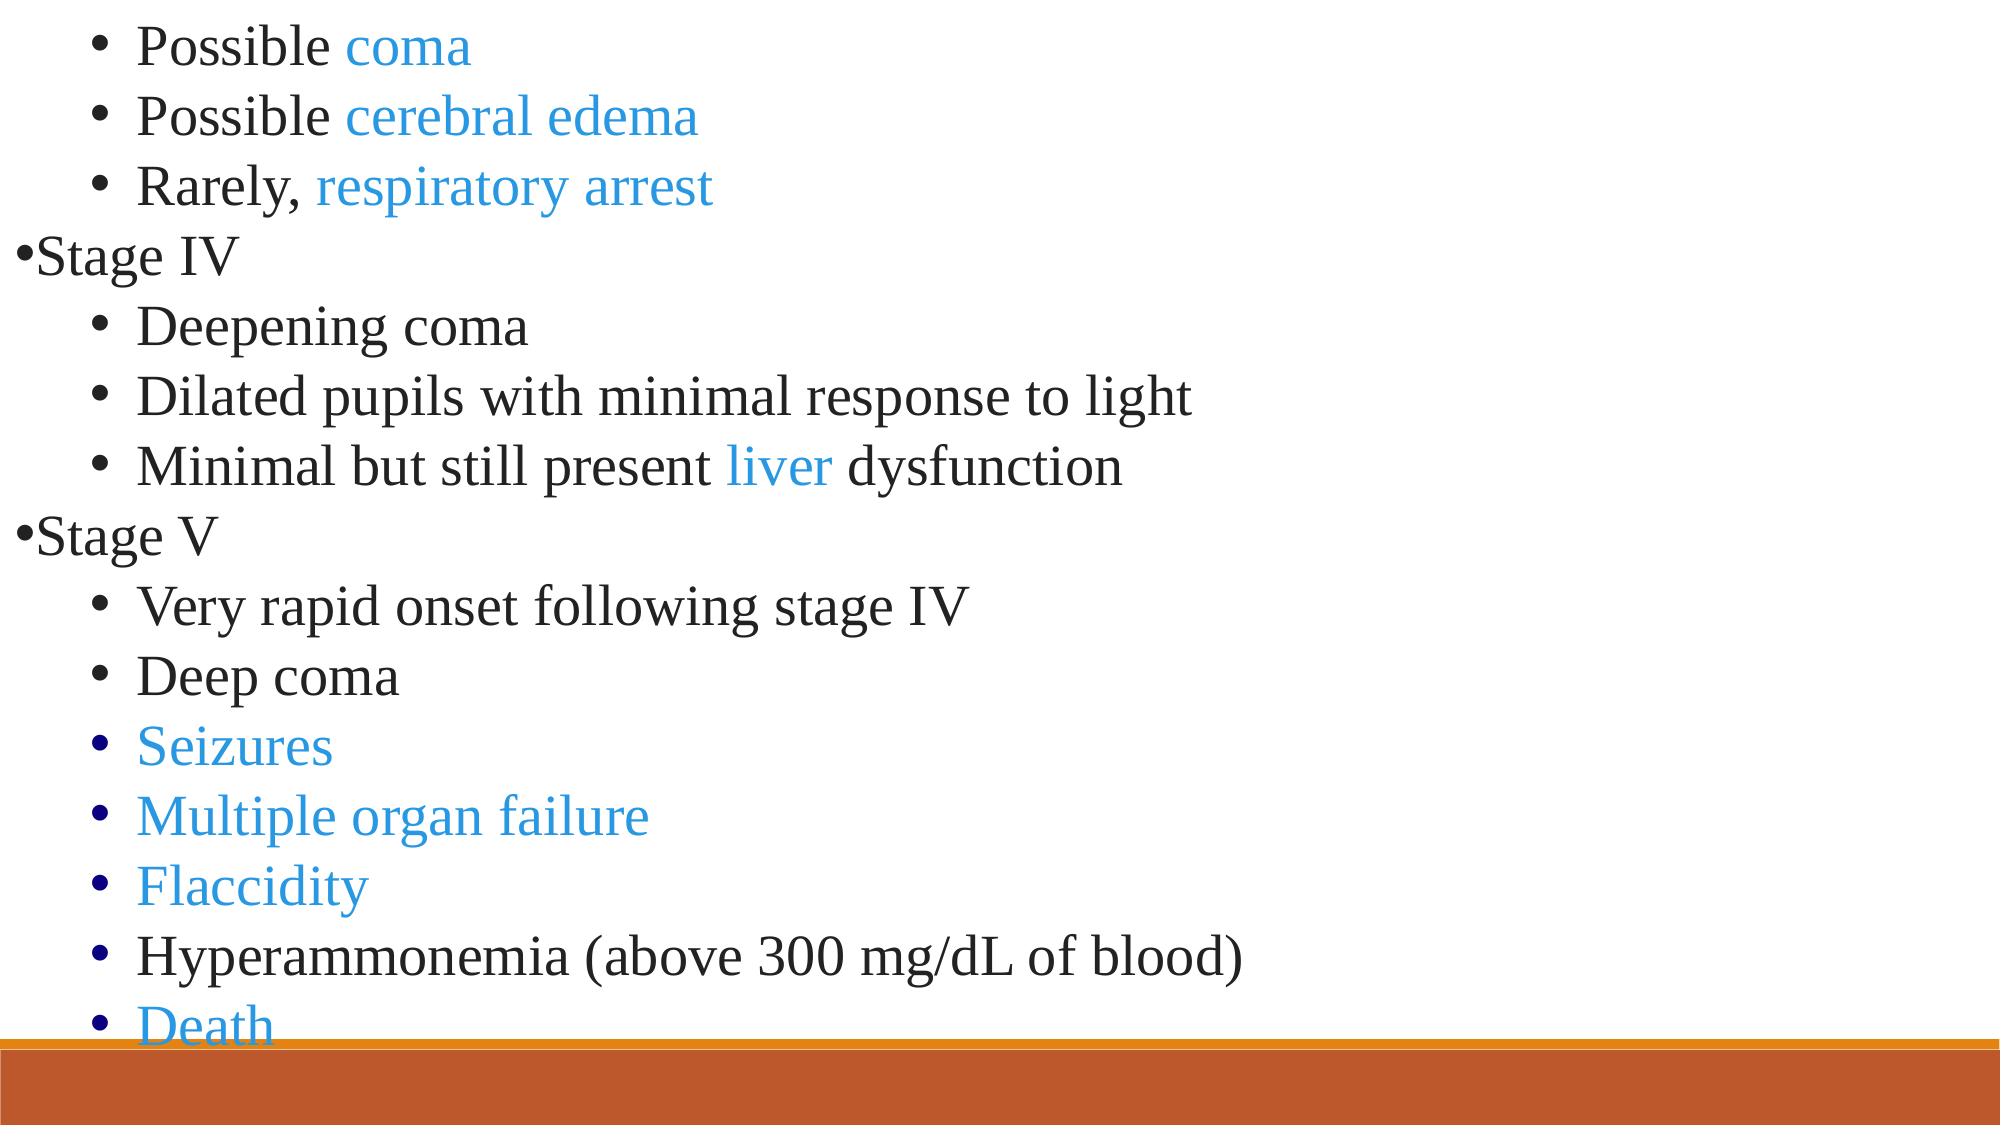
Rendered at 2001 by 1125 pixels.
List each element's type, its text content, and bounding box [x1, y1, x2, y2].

text_box Possible coma Possible cerebral edema Rarely, respiratory arrest Stage IV Deepening coma Dilated pupils with minimal response to light Minimal but still present liver dysfunction Stage V Very rapid onset following stage IV Deep coma Seizures Multiple organ failure Flaccidity Hyperammonemia (above 300 mg/dL of blood) Death [0, 0, 2000, 1125]
